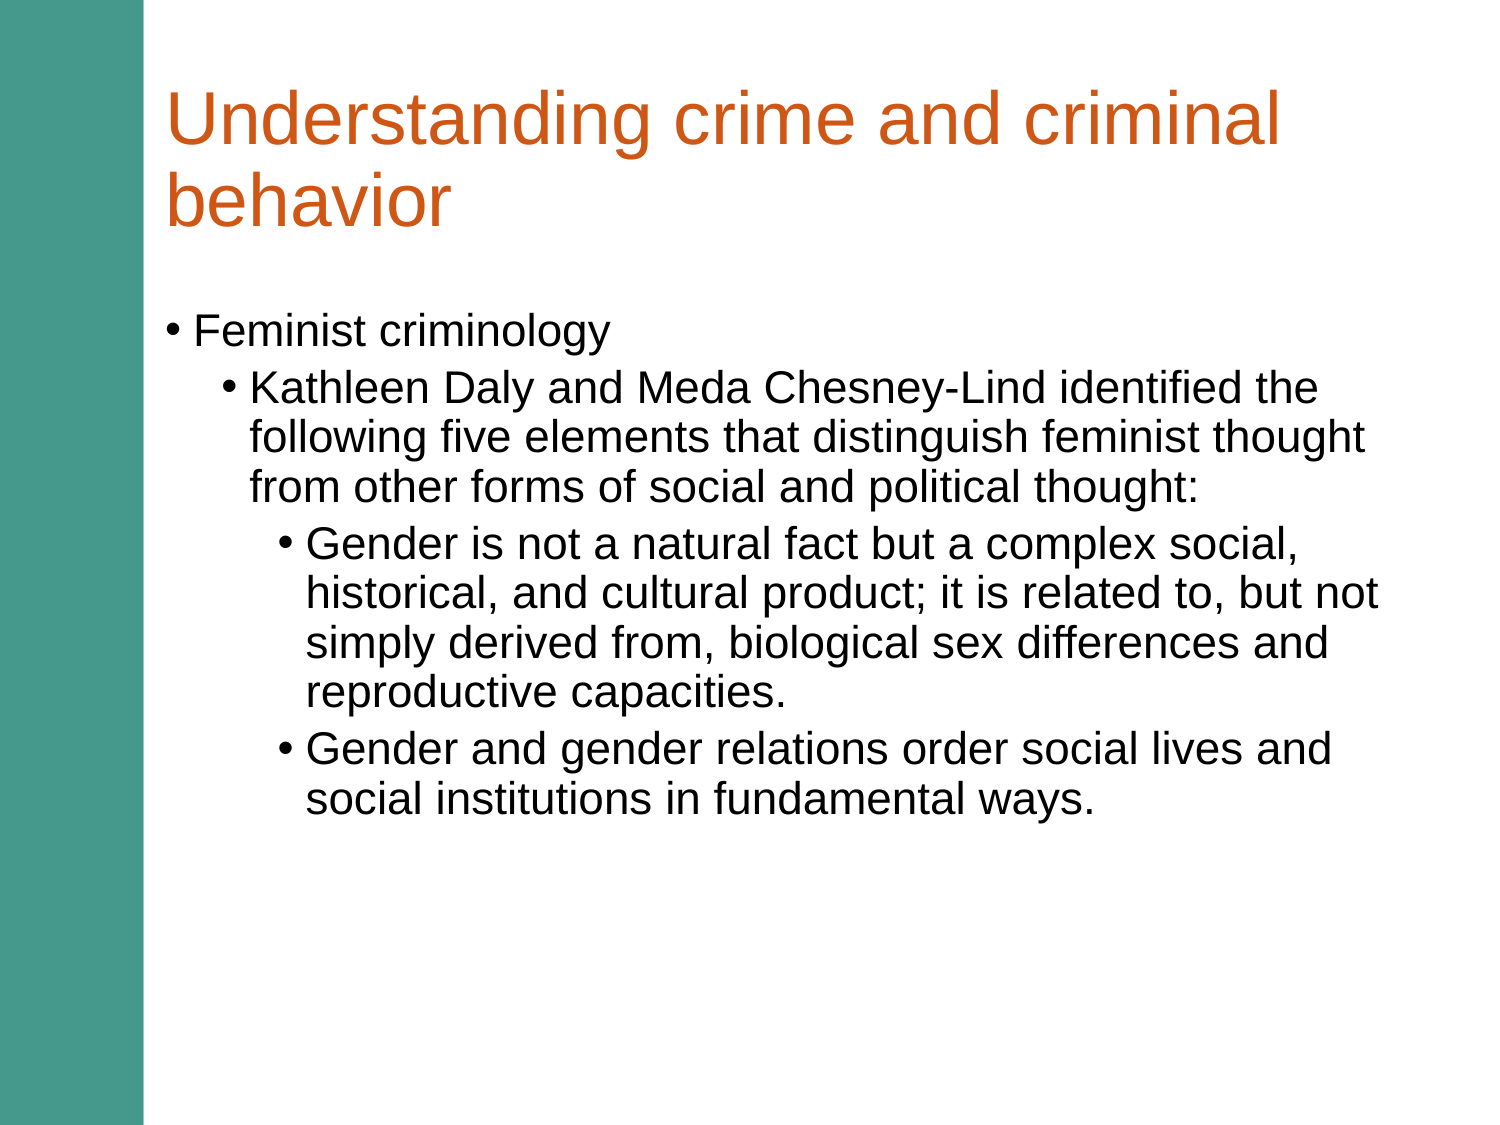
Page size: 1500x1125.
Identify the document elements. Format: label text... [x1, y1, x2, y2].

title Understanding crime and criminal behavior [150, 52, 1444, 271]
picture [0, 0, 1500, 1125]
list Feminist criminology Kathleen Daly and Meda Chesney-Lind identified the following five elements that distinguish feminist thought from other forms of social and political thought: Gender is not a natural fact but a complex social, historical, and cultural product; it is related to, but not simply derived from, biological sex differences and reproductive capacities. Gender and gender relations order social lives and social institutions in fundamental ways. [150, 298, 1444, 1013]
